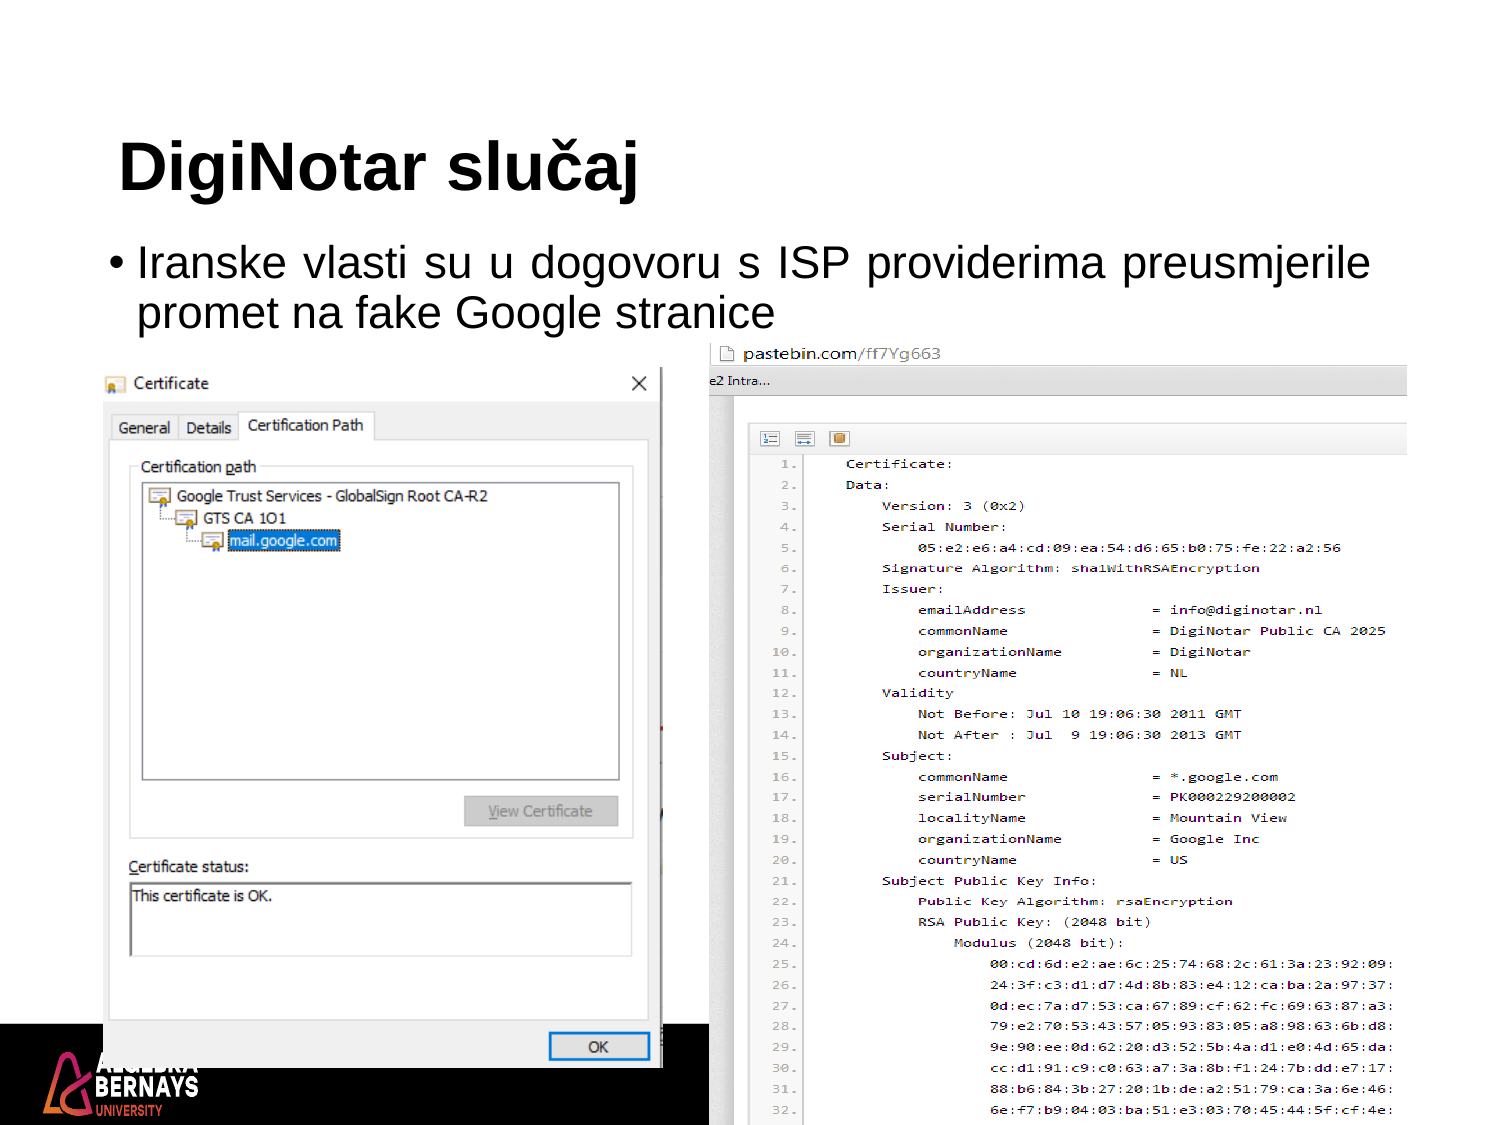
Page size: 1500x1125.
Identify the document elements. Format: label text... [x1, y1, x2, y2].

picture [0, 343, 1468, 1125]
list Iranske vlasti su u dogovoru s ISP providerima preusmjerile promet na fake Google stranice [93, 231, 1388, 946]
title DigiNotar slučaj [103, 59, 1397, 278]
